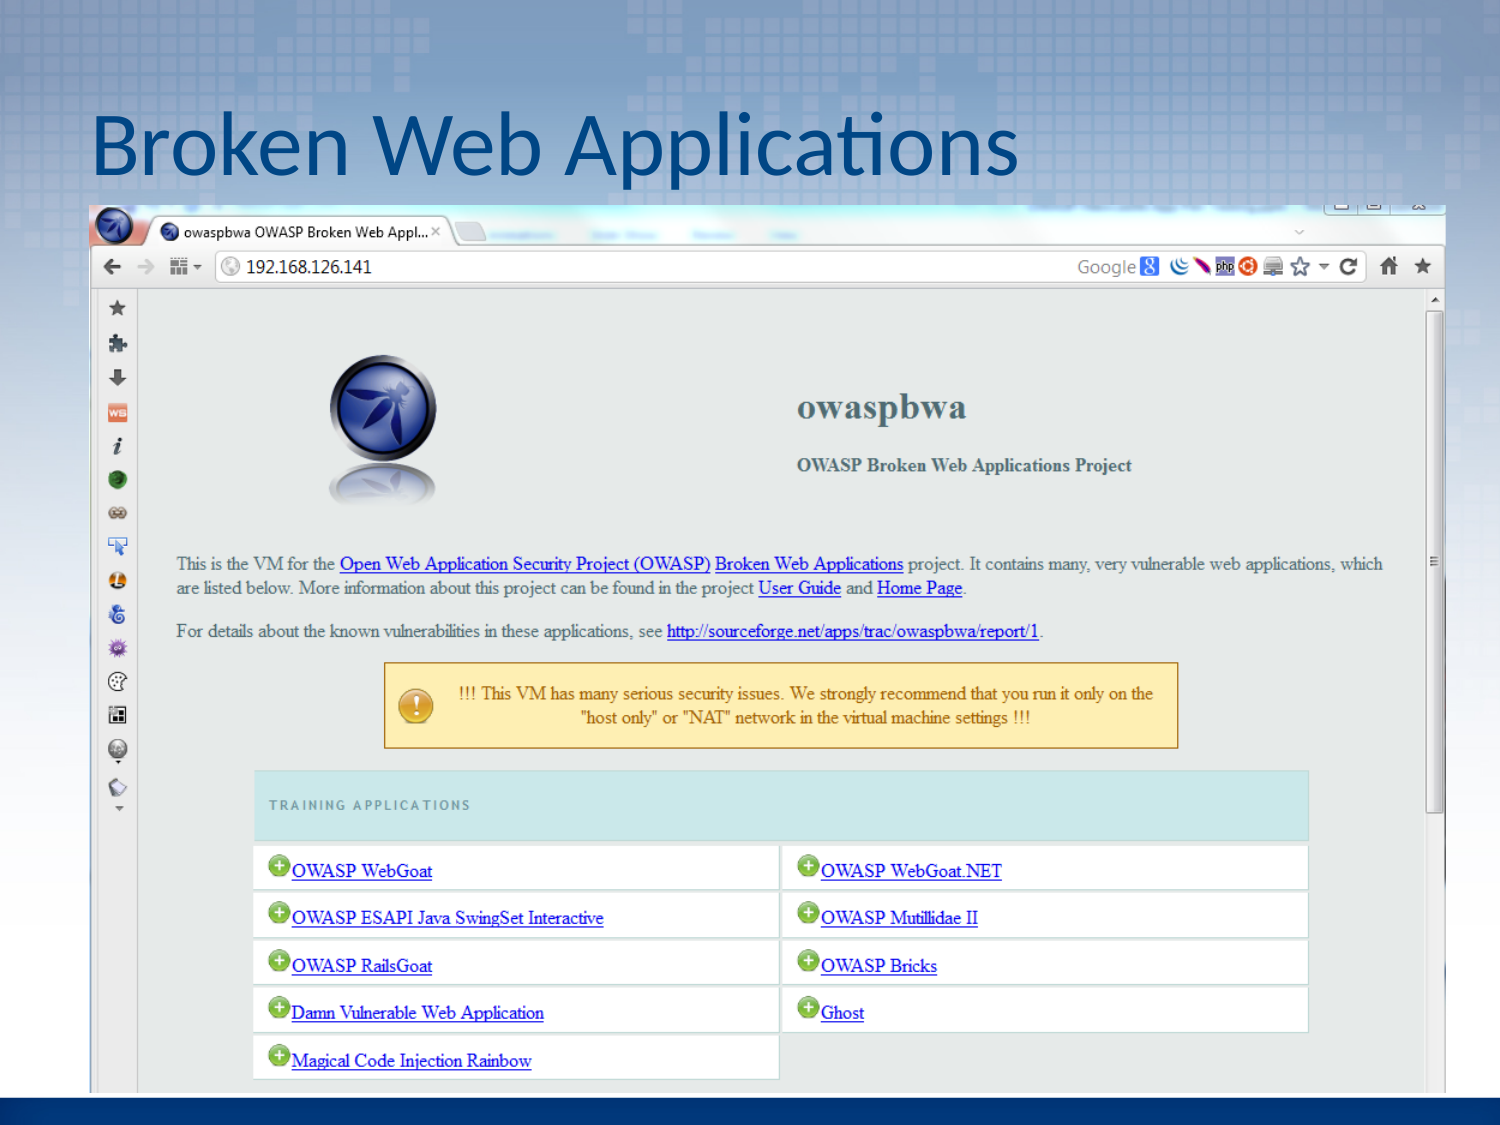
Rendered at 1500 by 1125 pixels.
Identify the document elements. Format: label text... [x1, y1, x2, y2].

title Broken Web Applications [75, 45, 1425, 233]
picture [0, 0, 1500, 1125]
